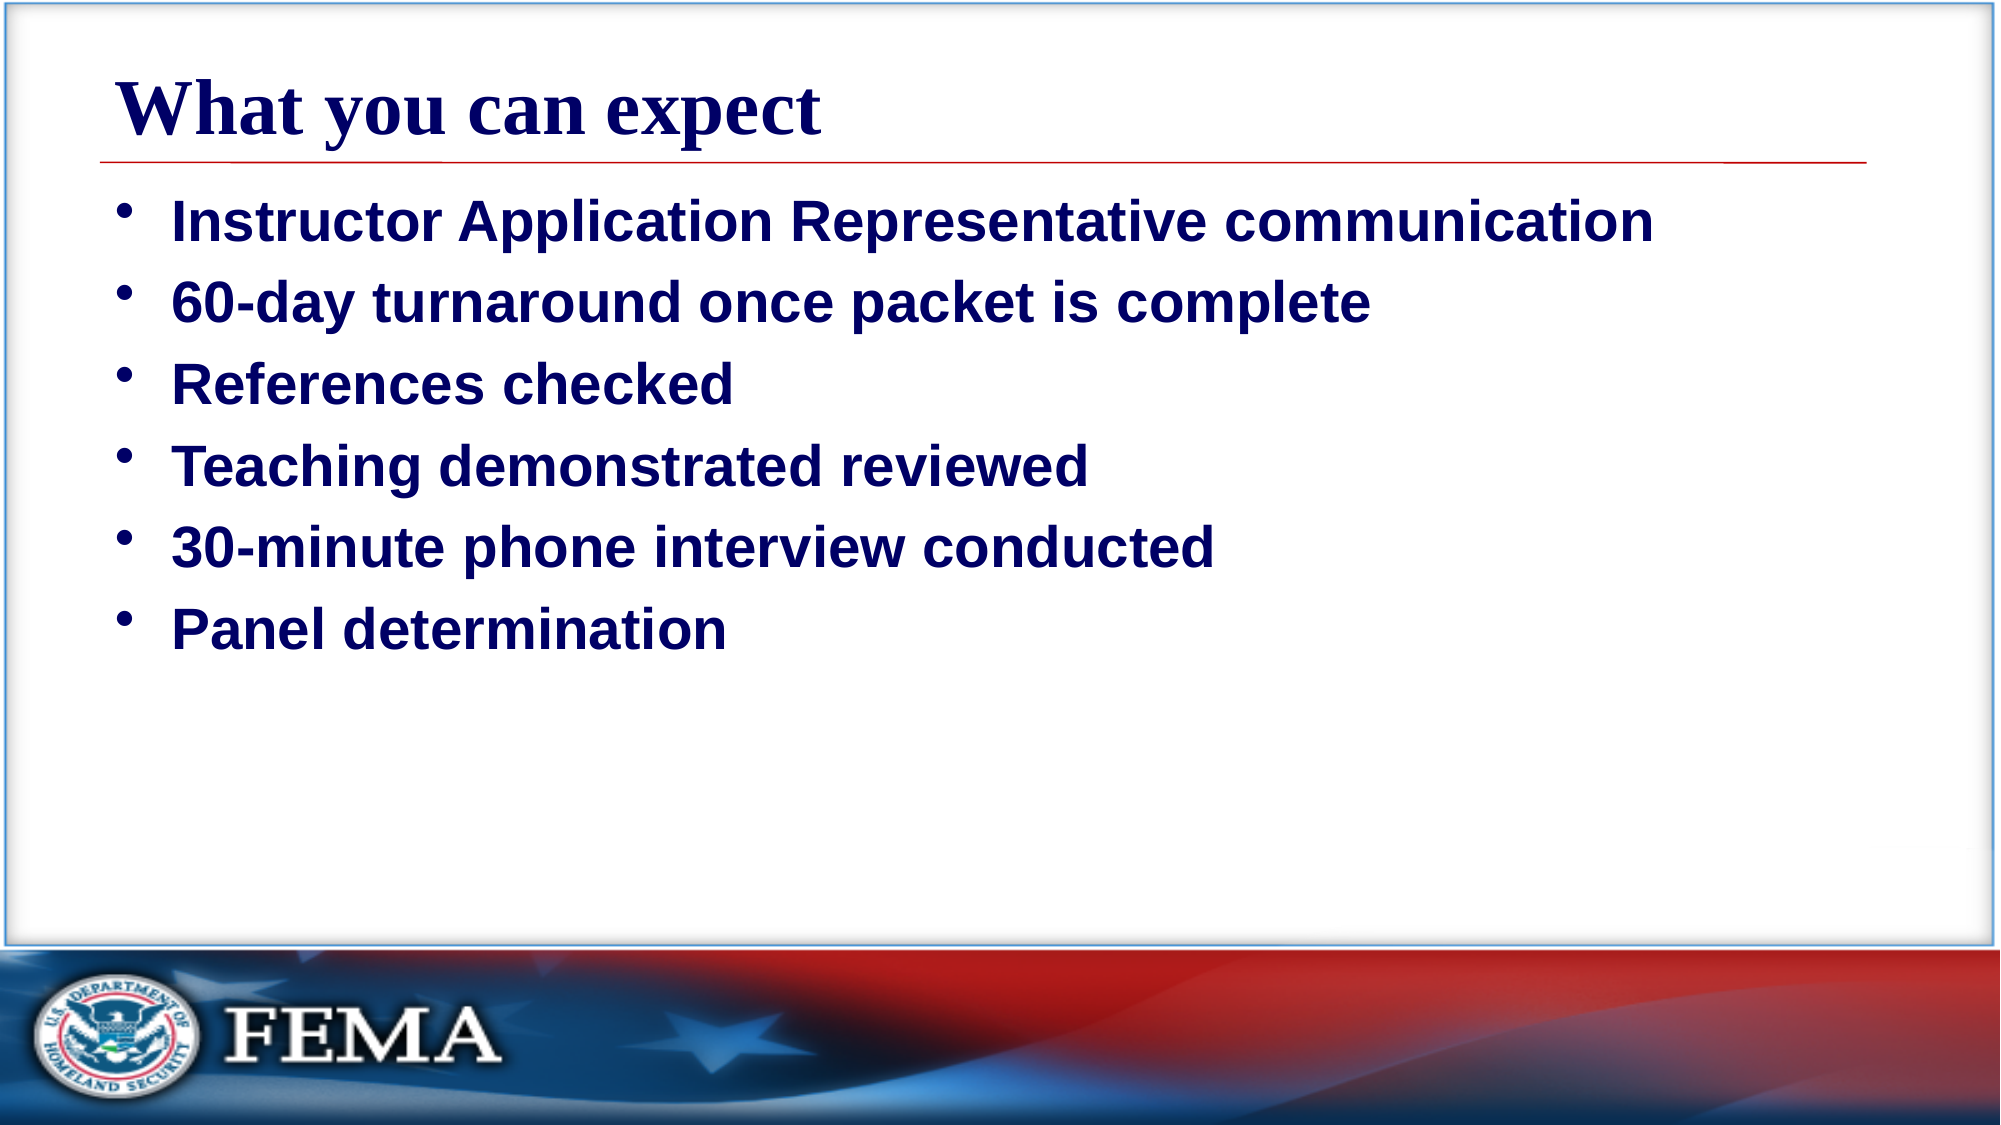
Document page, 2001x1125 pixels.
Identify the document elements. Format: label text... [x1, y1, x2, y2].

title What you can expect [99, 49, 1901, 156]
picture [0, 0, 2000, 1125]
list Instructor Application Representative communication 60-day turnaround once packet is complete References checked Teaching demonstrated reviewed 30-minute phone interview conducted Panel determination [99, 175, 1901, 938]
